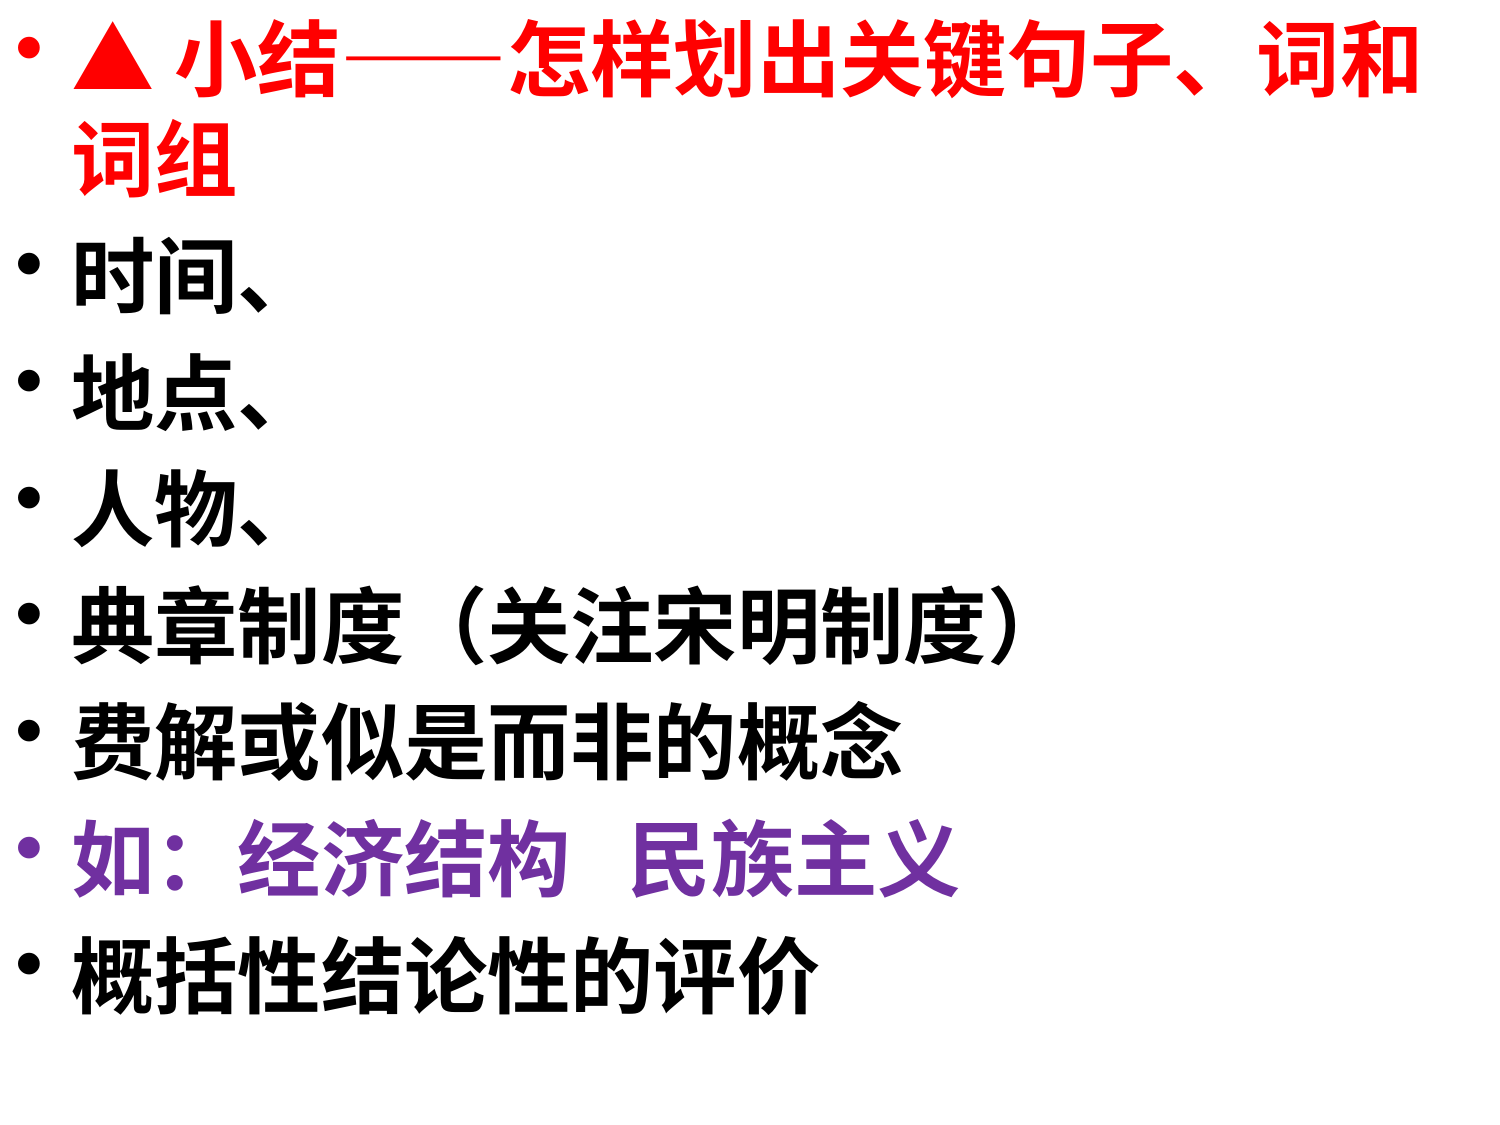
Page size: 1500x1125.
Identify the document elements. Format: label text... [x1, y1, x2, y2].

list ▲小结——怎样划出关键句子、词和词组 时间、 地点、 人物、 典章制度（关注宋明制度） 费解或似是而非的概念 如：经济结构 民族主义 概括性结论性的评价 [0, 0, 1500, 1125]
